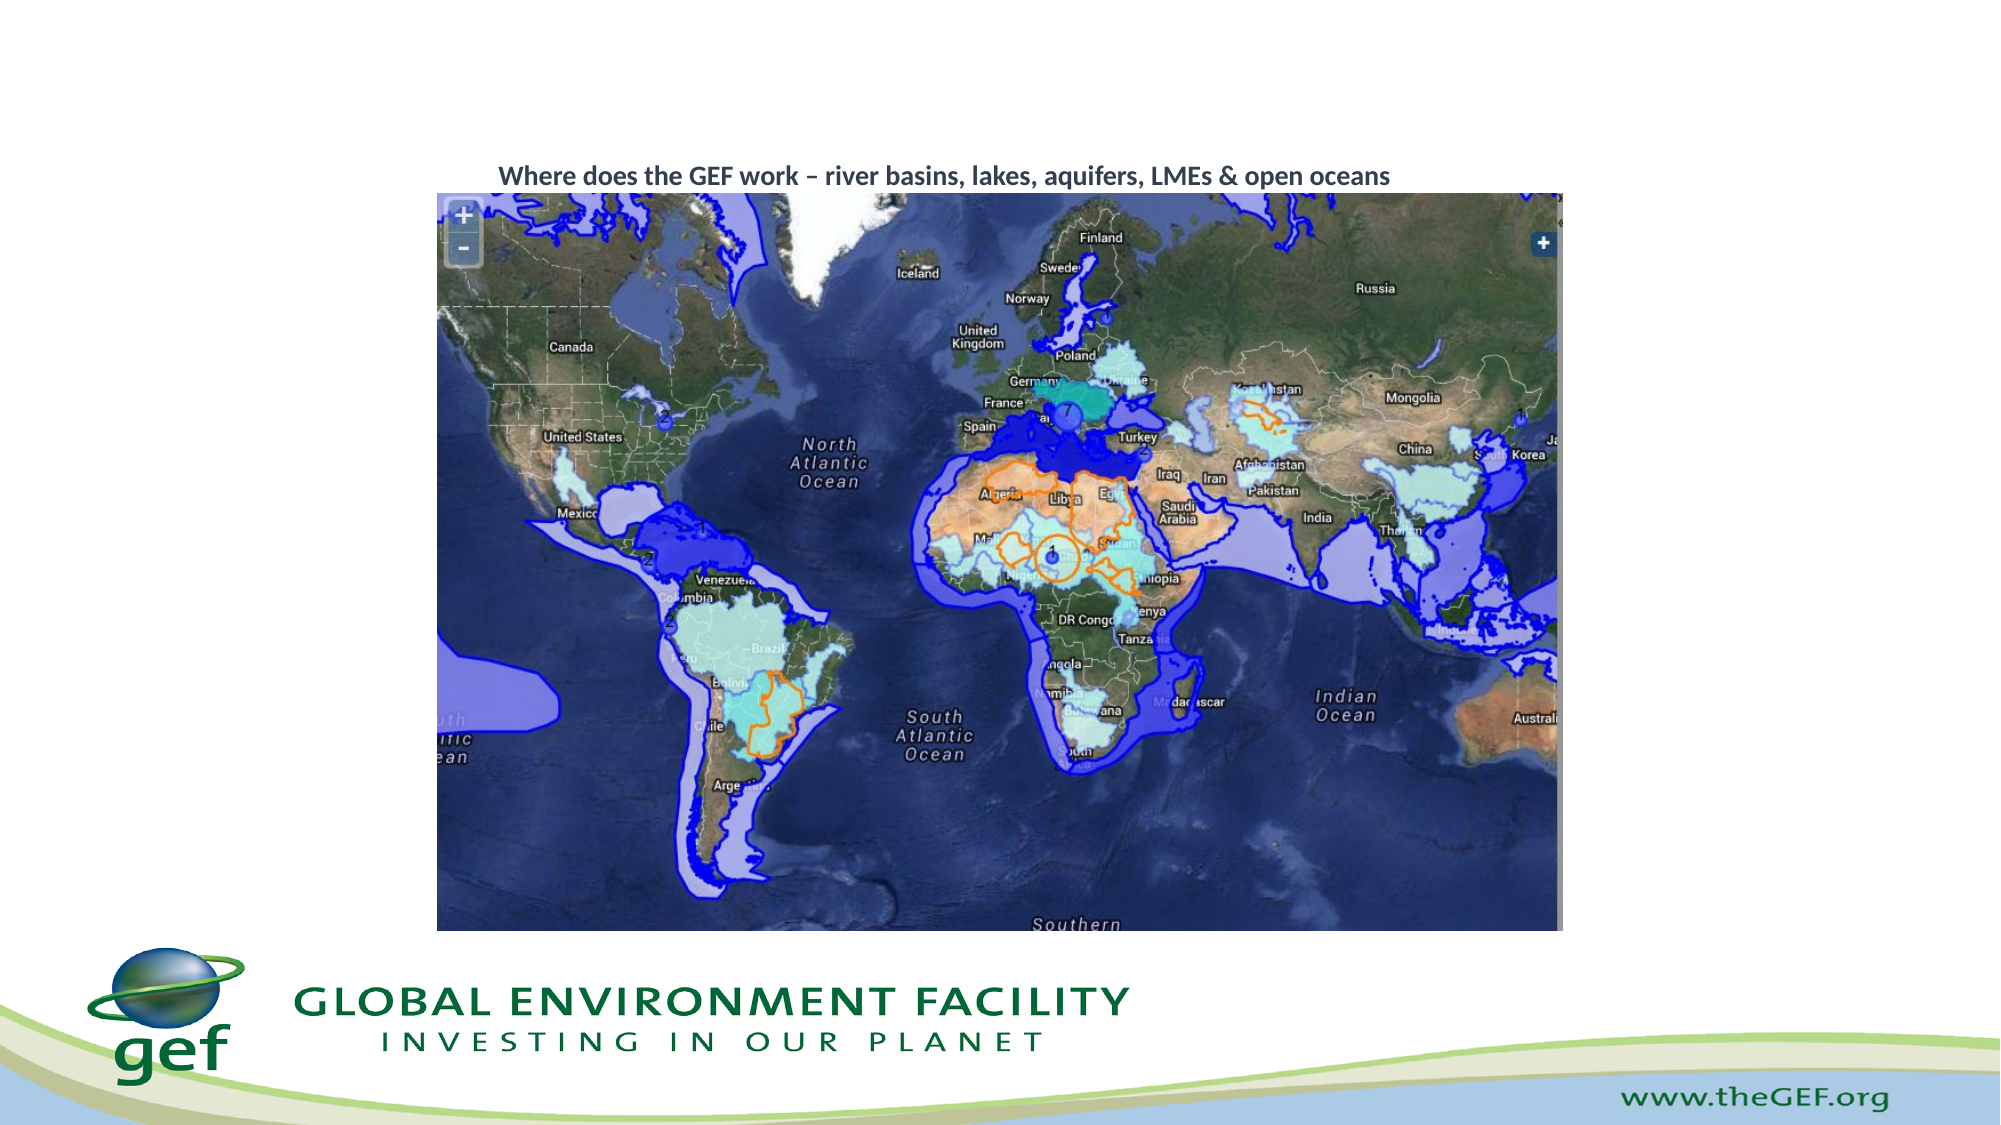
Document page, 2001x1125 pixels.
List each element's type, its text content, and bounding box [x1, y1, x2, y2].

text_box Where does the GEF work – river basins, lakes, aquifers, LMEs & open oceans [483, 149, 1525, 192]
picture [0, 193, 2000, 1125]
